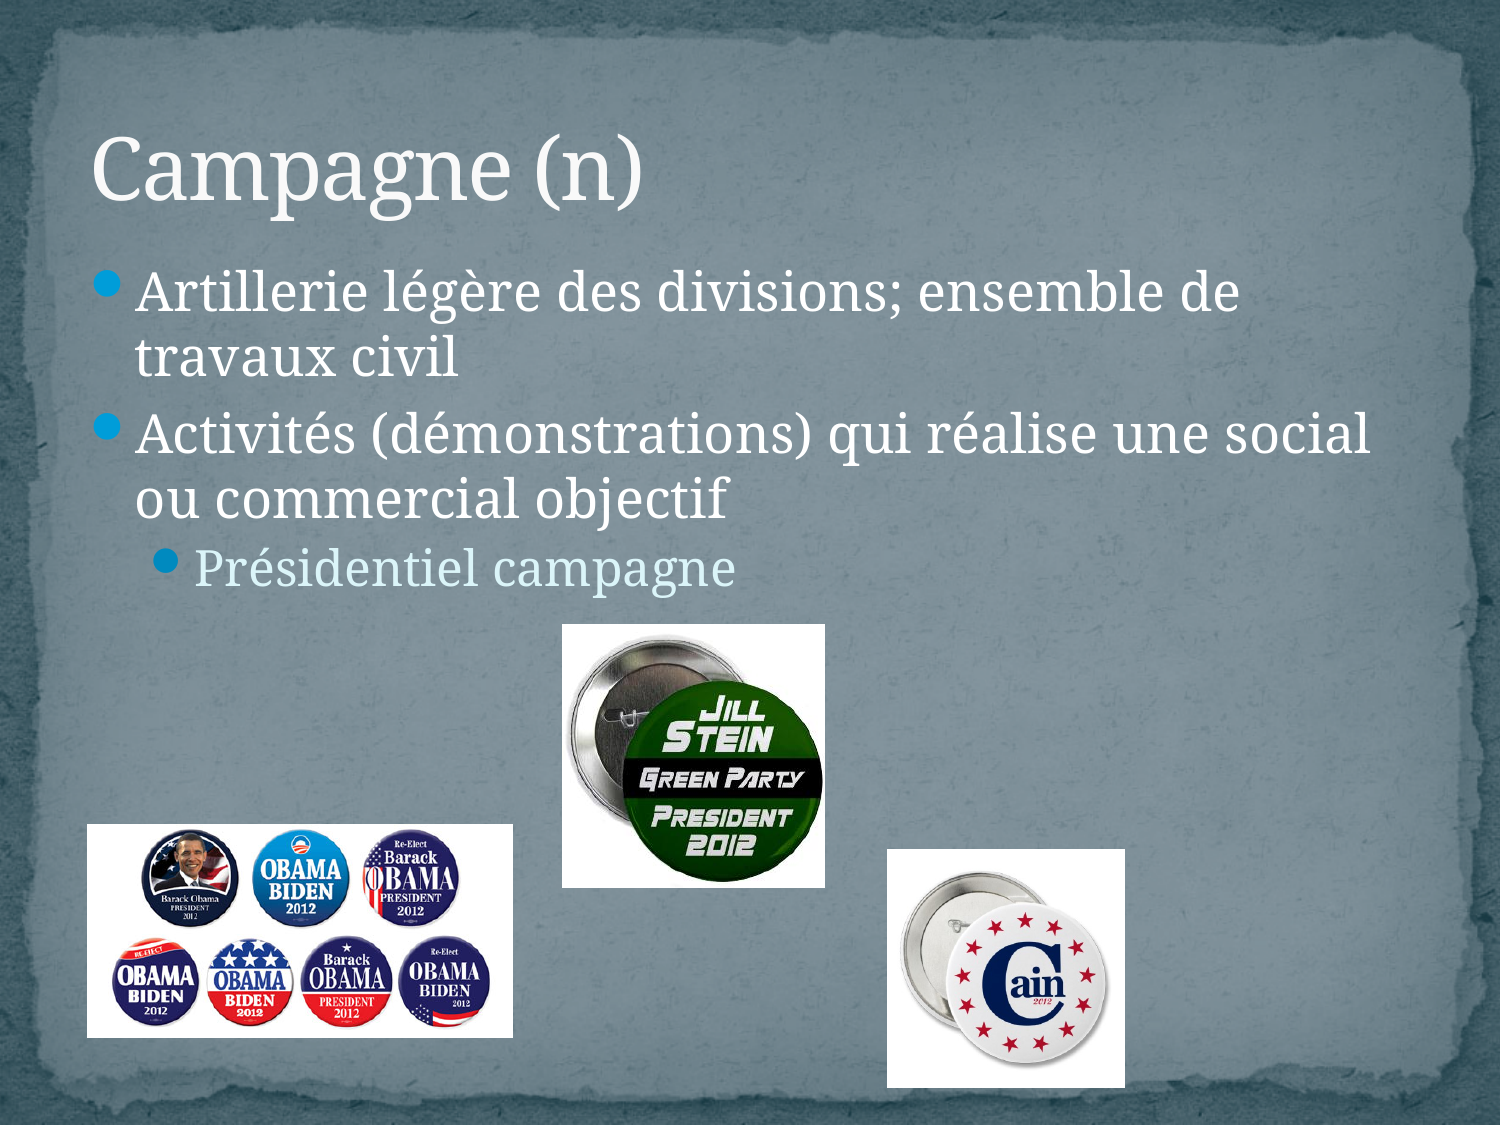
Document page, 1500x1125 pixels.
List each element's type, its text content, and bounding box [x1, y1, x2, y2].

title Campagne (n) [74, 24, 1425, 225]
picture [887, 849, 1125, 1088]
list Artillerie légère des divisions; ensemble de travaux civil Activités (démonstrations) qui réalise une social ou commercial objectif Présidentiel campagne [75, 249, 1425, 1000]
picture [562, 624, 825, 888]
picture [87, 824, 513, 1038]
